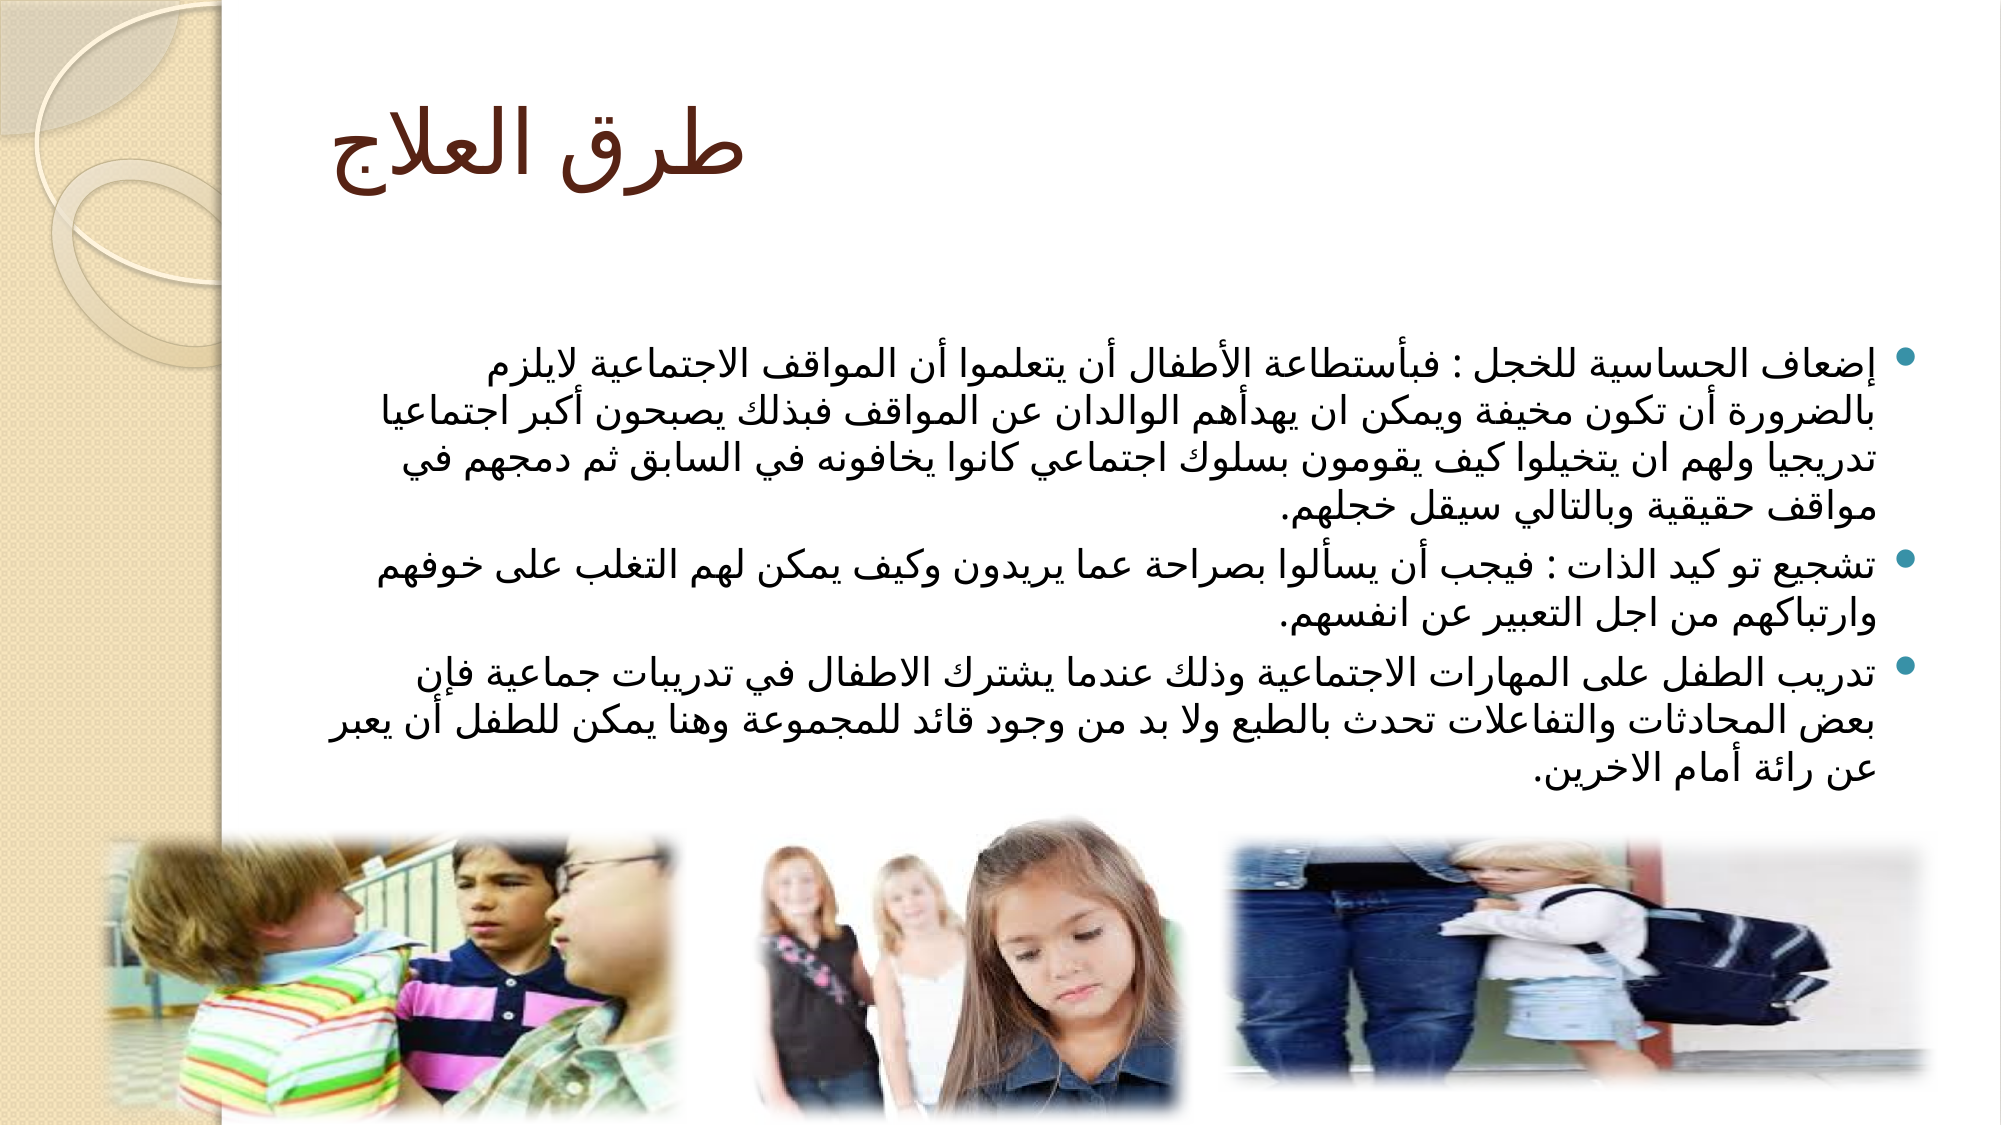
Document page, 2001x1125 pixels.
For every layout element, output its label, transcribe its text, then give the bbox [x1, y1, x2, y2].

list إضعاف الحساسية للخجل : فبأستطاعة الأطفال أن يتعلموا أن المواقف الاجتماعية لايلزم بالضرورة أن تكون مخيفة ويمكن ان يهدأهم الوالدان عن المواقف فبذلك يصبحون أكبر اجتماعيا تدريجيا ولهم ان يتخيلوا كيف يقومون بسلوك اجتماعي كانوا يخافونه في السابق ثم دمجهم في مواقف حقيقية وبالتالي سيقل خجلهم. تشجيع تو كيد الذات : فيجب أن يسألوا بصراحة عما يريدون وكيف يمكن لهم التغلب على خوفهم وارتباكهم من اجل التعبير عن انفسهم. تدريب الطفل على المهارات الاجتماعية وذلك عندما يشترك الاطفال في تدريبات جماعية فإن بعض المحادثات والتفاعلات تحدث بالطبع ولا بد من وجود قائد للمجموعة وهنا يمكن للطفل أن يعبر عن رائة أمام الاخرين. [313, 237, 1954, 1025]
picture [93, 828, 688, 1125]
picture [749, 808, 1194, 1125]
title طرق العلاج [313, 45, 1954, 233]
picture [1218, 831, 1938, 1092]
